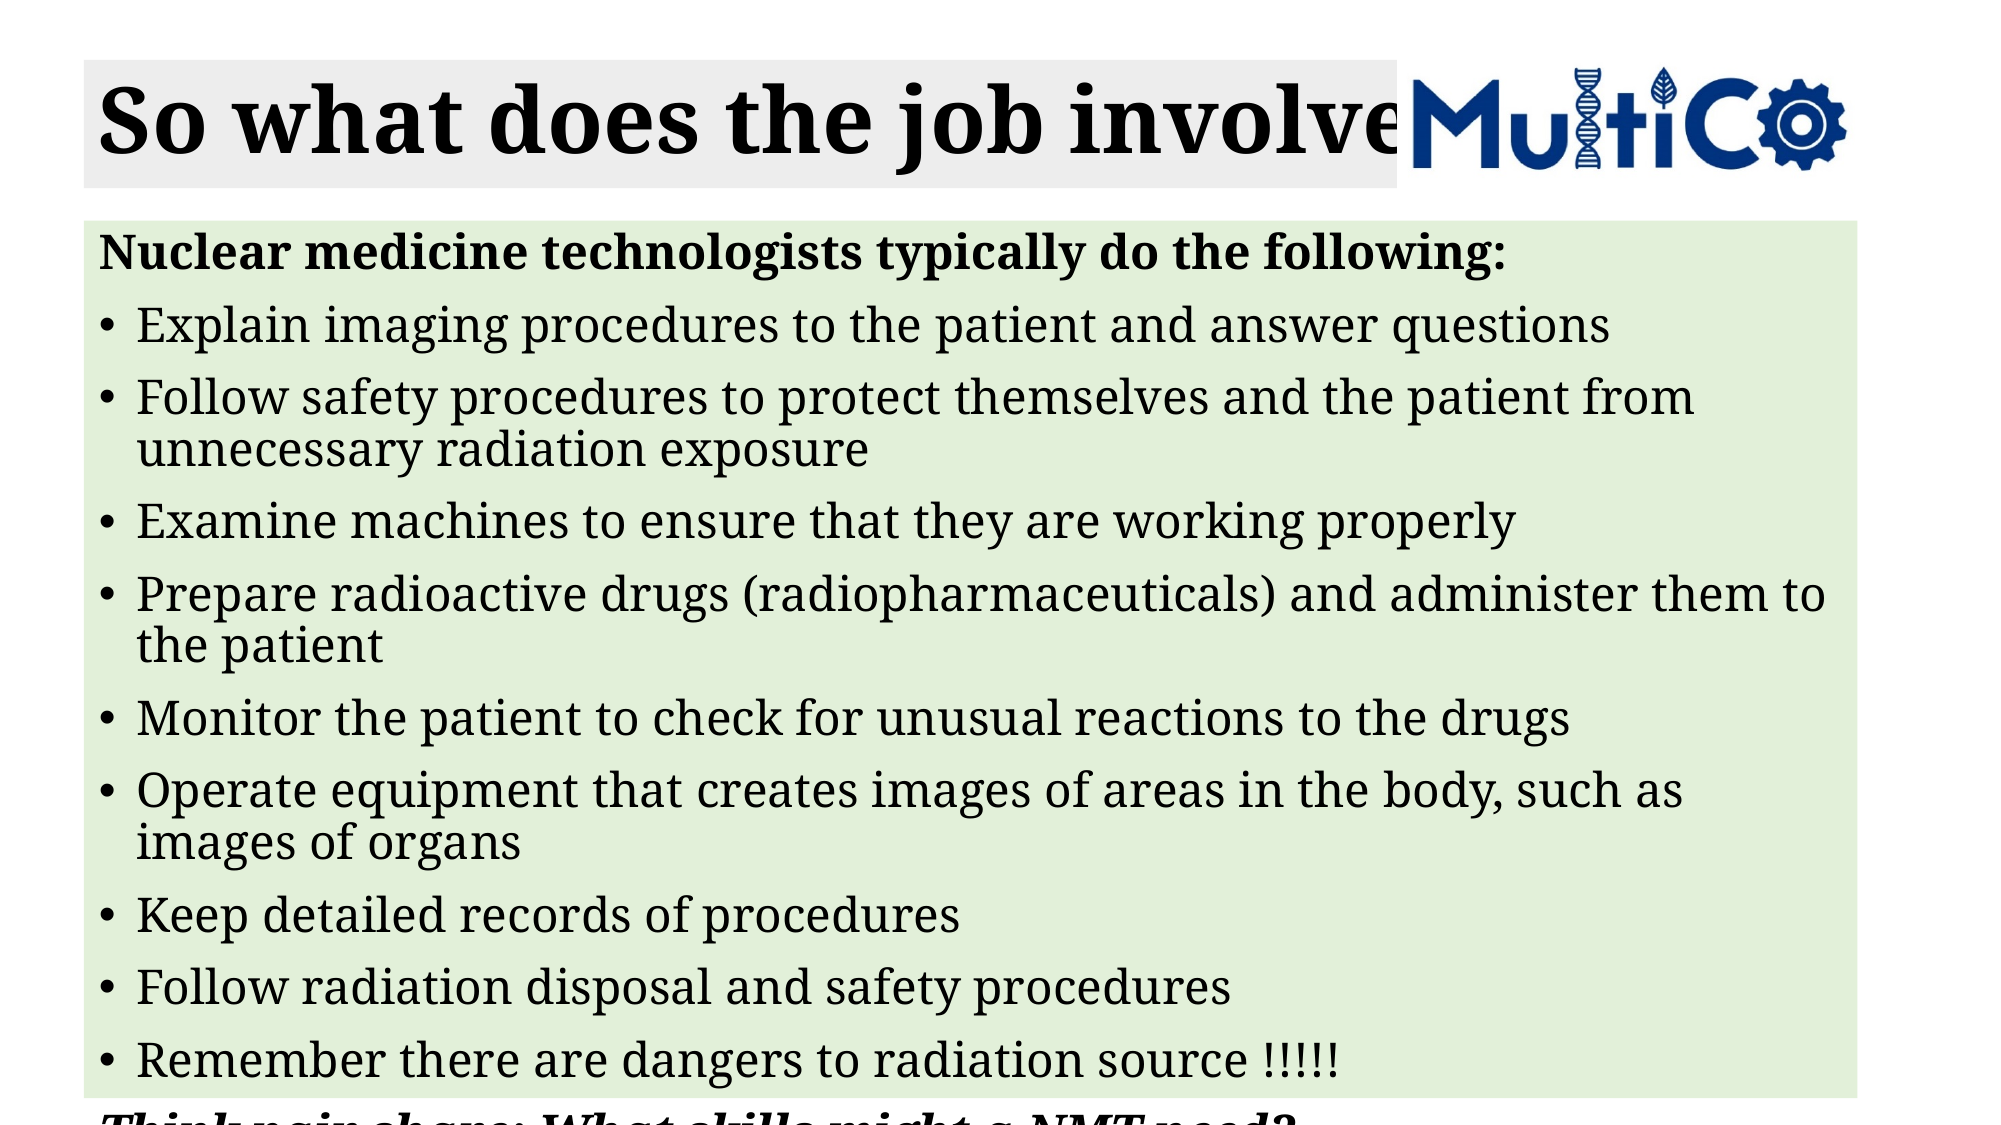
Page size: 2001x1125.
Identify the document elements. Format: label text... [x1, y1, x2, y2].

picture [1396, 45, 1863, 192]
list Nuclear medicine technologists typically do the following: Explain imaging procedures to the patient and answer questions Follow safety procedures to protect themselves and the patient from unnecessary radiation exposure Examine machines to ensure that they are working properly Prepare radioactive drugs (radiopharmaceuticals) and administer them to the patient Monitor the patient to check for unusual reactions to the drugs Operate equipment that creates images of areas in the body, such as images of organs Keep detailed records of procedures Follow radiation disposal and safety procedures Remember there are dangers to radiation source !!!!! Think pair share: What skills might a NMT need? [83, 220, 1858, 1099]
title So what does the job involve? [83, 59, 1396, 189]
